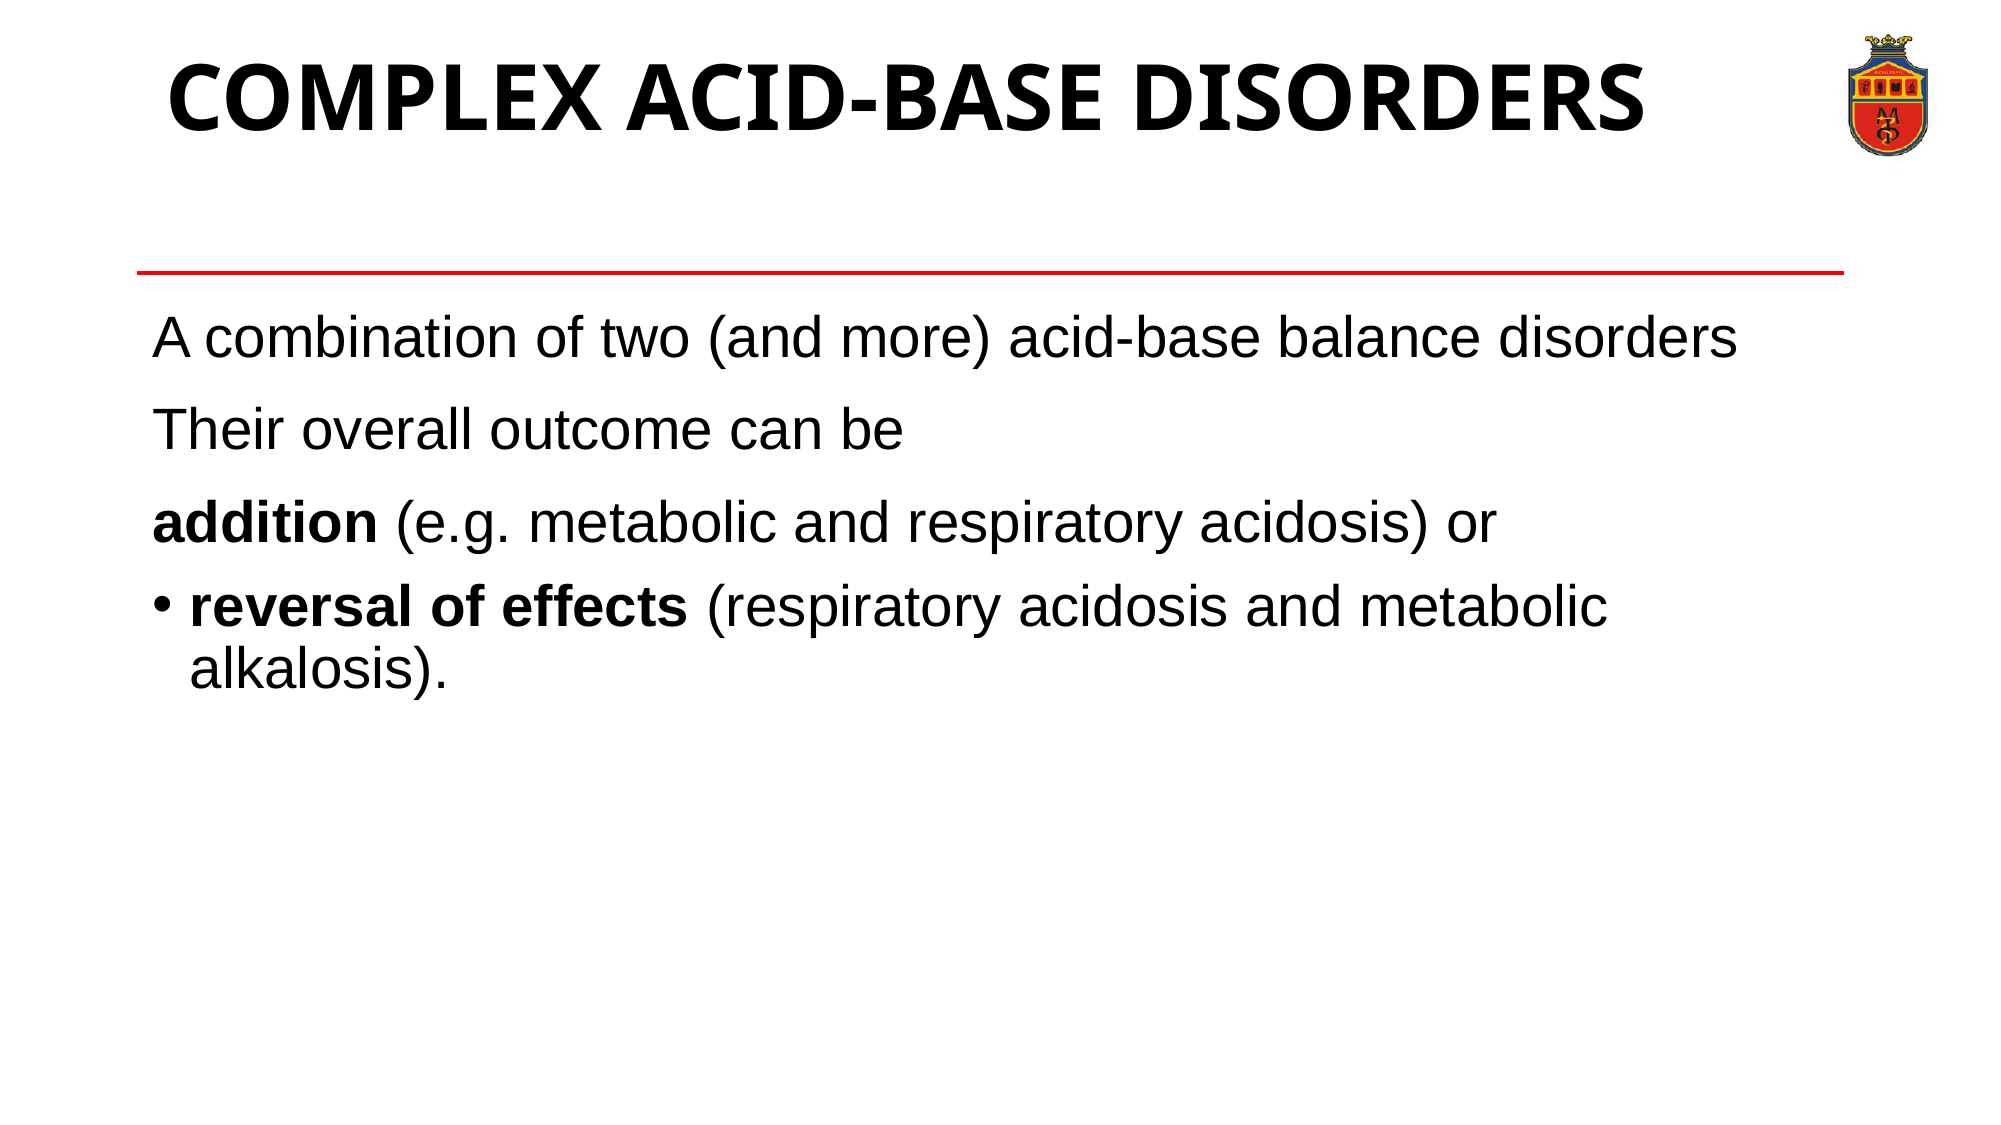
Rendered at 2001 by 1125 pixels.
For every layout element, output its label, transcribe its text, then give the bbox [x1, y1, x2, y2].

picture [1794, 16, 1969, 189]
title COMPLEX ACID-BASE DISORDERS [150, 26, 1850, 262]
list A combination of two (and more) acid-base balance disorders Their overall outcome can be addition (e.g. metabolic and respiratory acidosis) or reversal of effects (respiratory acidosis and metabolic alkalosis). [137, 299, 1863, 1014]
